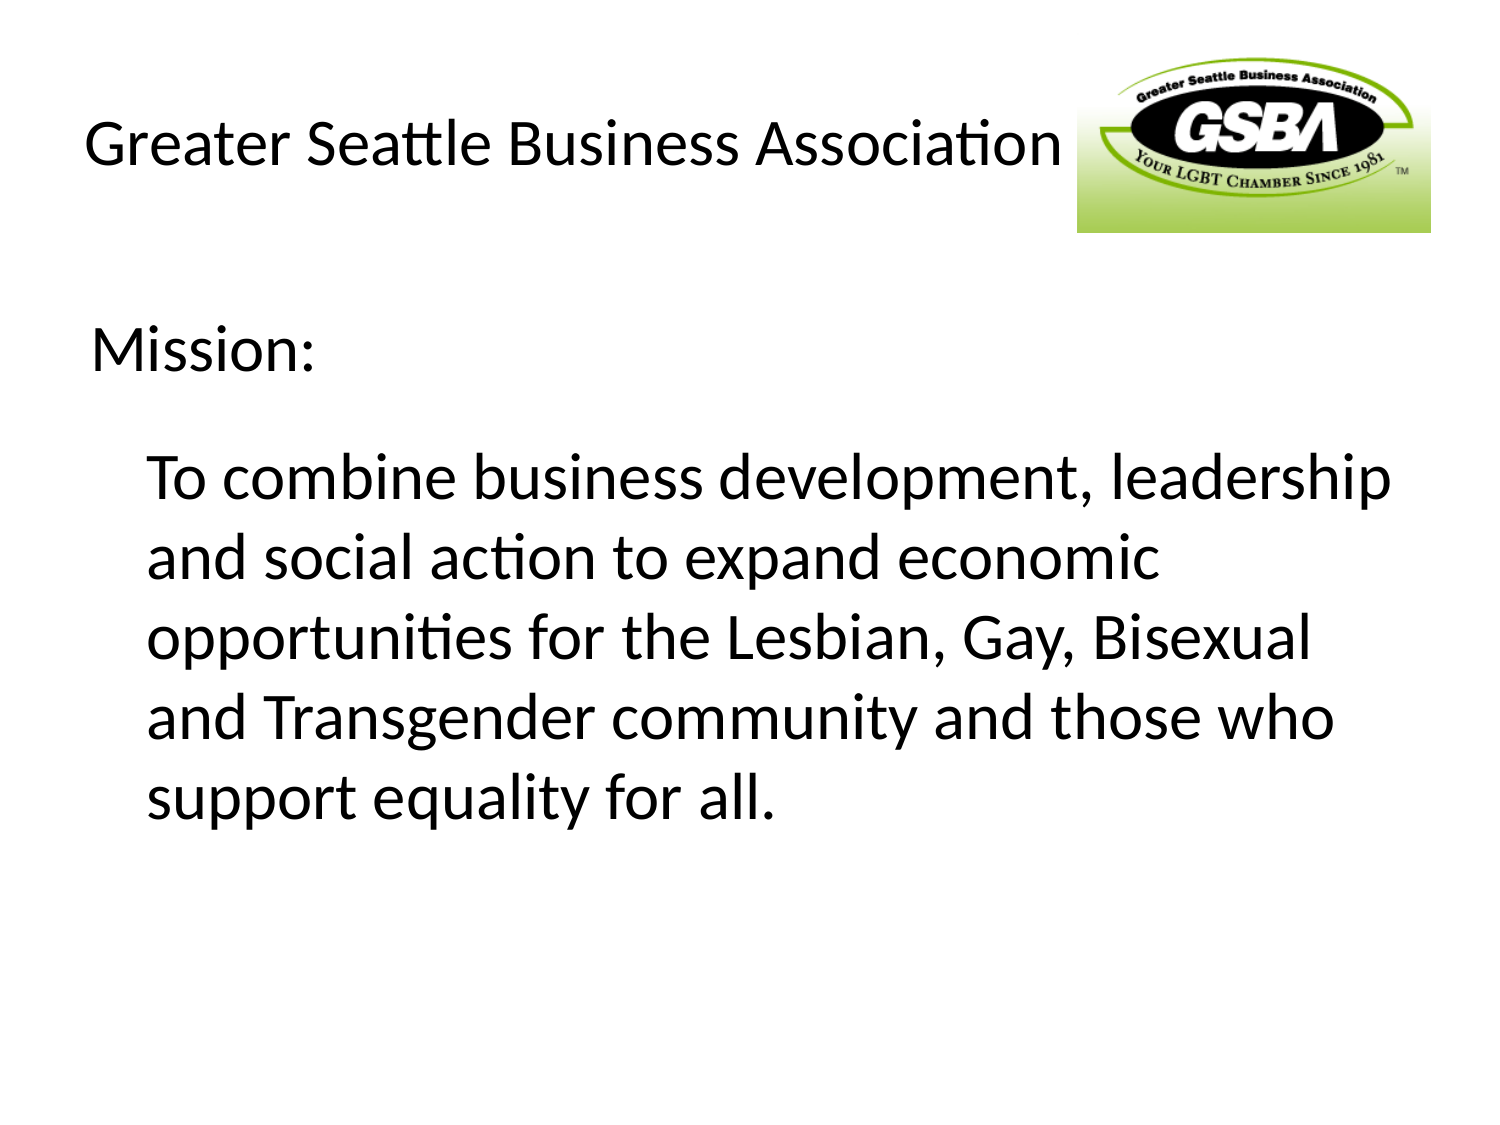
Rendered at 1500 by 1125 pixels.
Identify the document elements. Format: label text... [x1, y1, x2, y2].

list Mission: To combine business development, leadership and social action to expand economic opportunities for the Lesbian, Gay, Bisexual and Transgender community and those who support equality for all. [75, 296, 1425, 857]
picture [1077, 32, 1431, 233]
title Greater Seattle Business Association [69, 45, 1072, 233]
